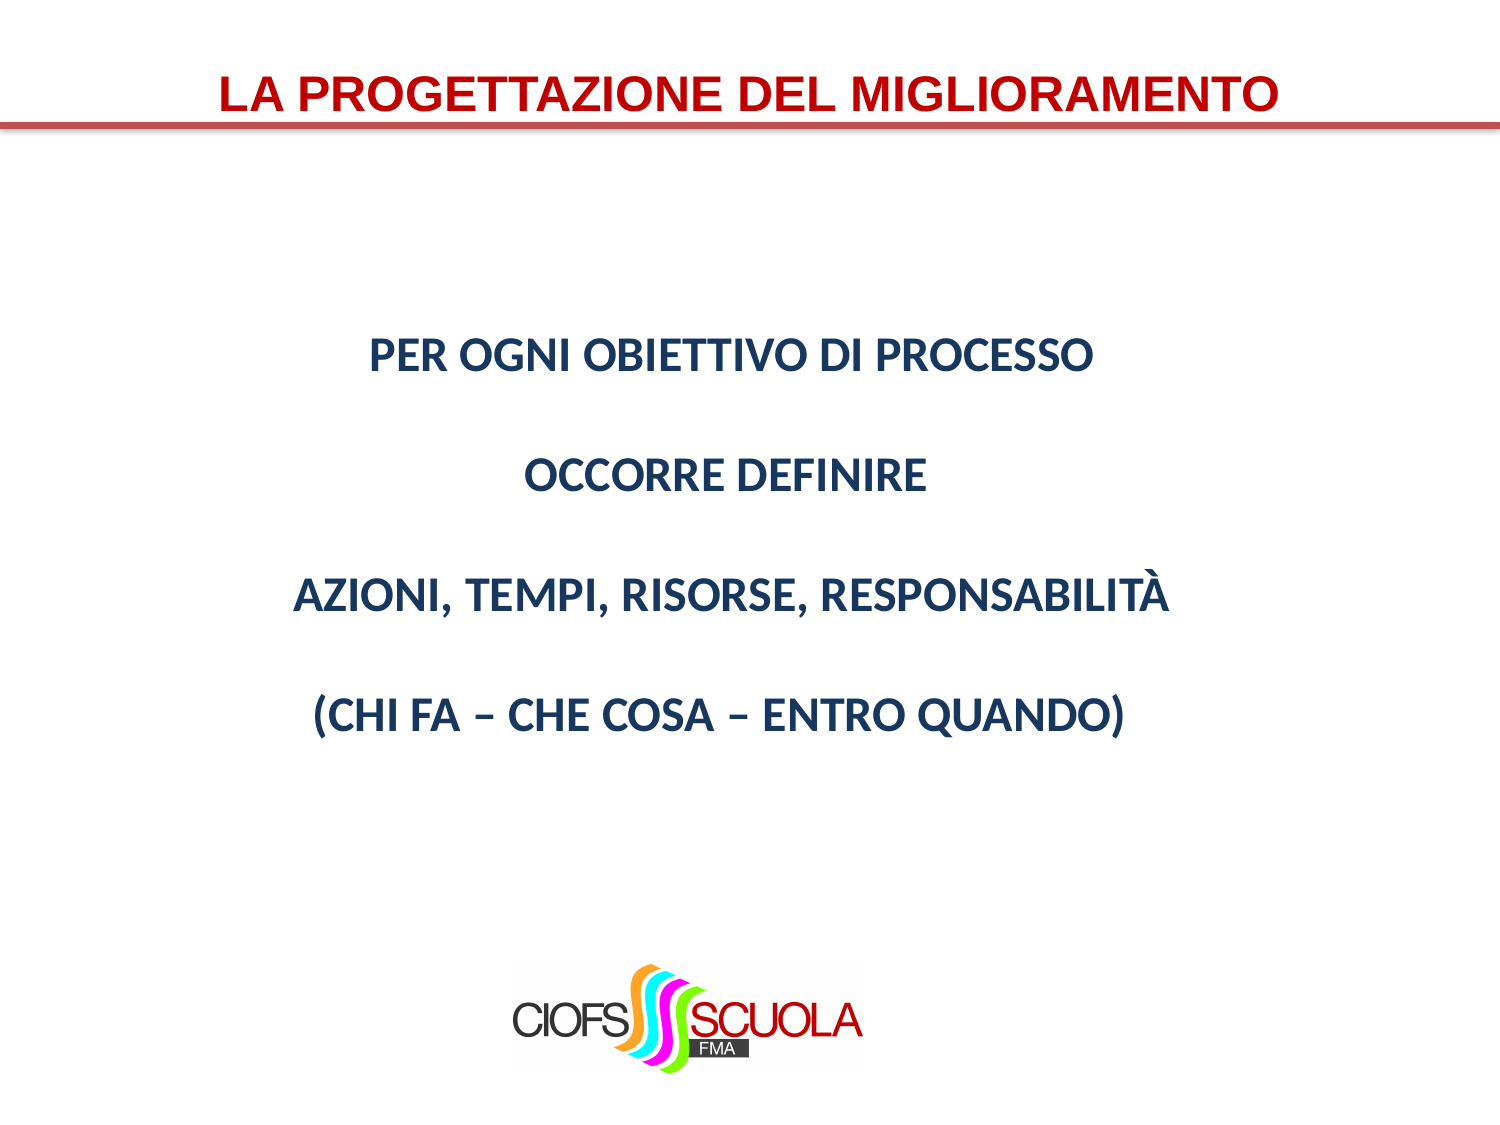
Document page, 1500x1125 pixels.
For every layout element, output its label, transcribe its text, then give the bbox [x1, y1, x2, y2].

text_box PER OGNI OBIETTIVO DI PROCESSO OCCORRE DEFINIRE AZIONI, TEMPI, RISORSE, RESPONSABILITÀ (CHI FA – CHE COSA – ENTRO QUANDO) [147, 314, 1317, 750]
picture [513, 963, 863, 1074]
text_box LA PROGETTAZIONE DEL MIGLIORAMENTO [29, 54, 1471, 124]
